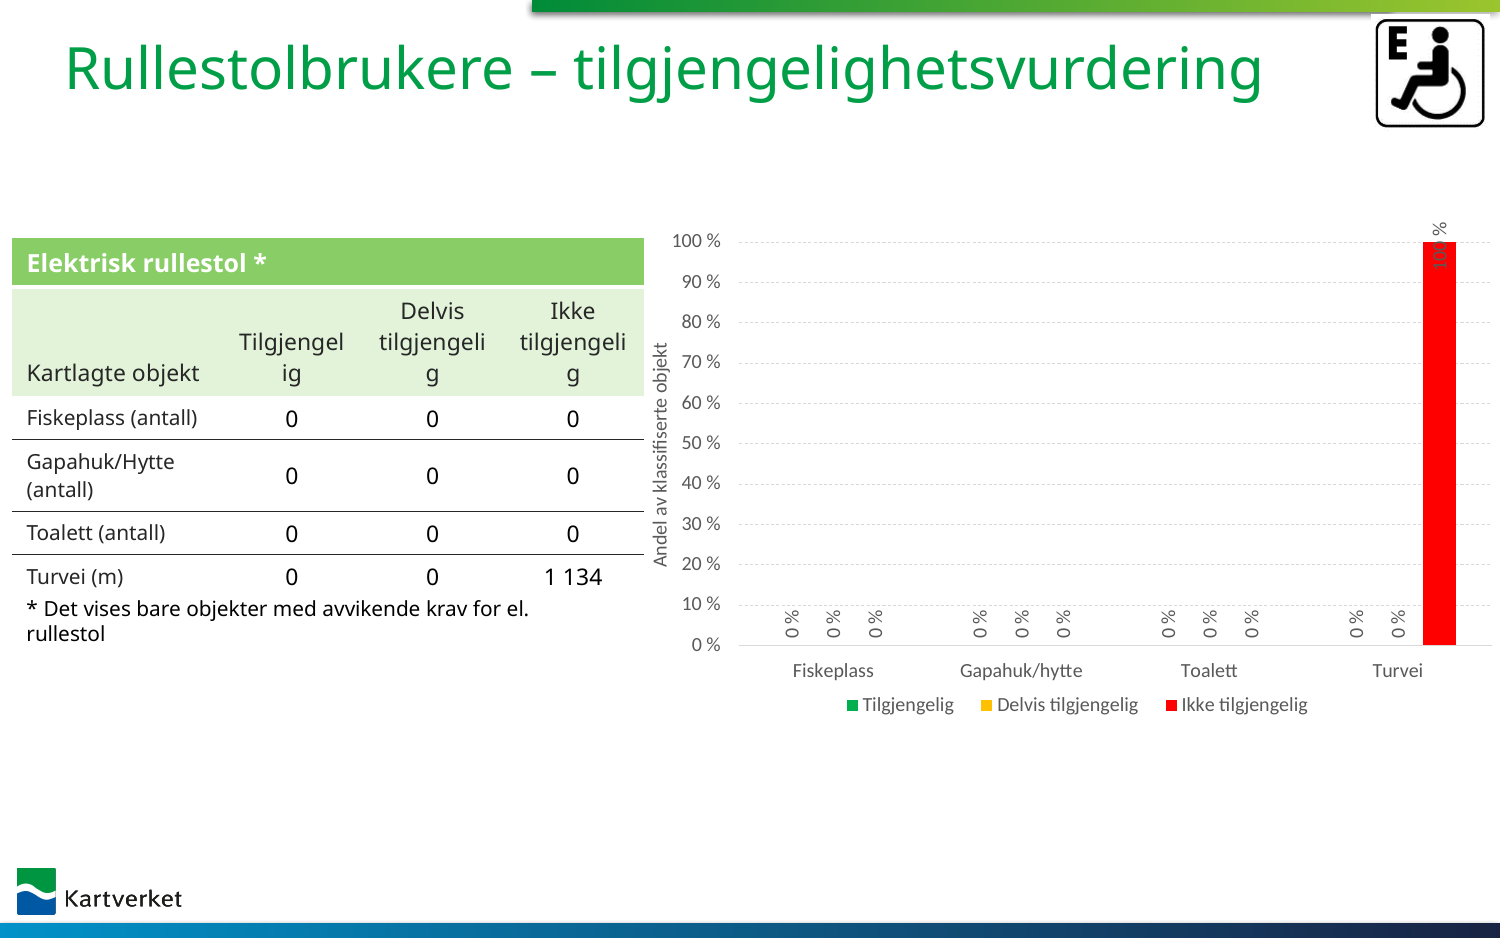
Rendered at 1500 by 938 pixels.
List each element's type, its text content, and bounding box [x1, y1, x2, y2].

table_cell Ikke tilgjengelig [503, 289, 638, 396]
table_cell 0 [362, 396, 503, 439]
table_header Elektrisk rullestol * [12, 238, 638, 285]
table_cell Tilgjengelig [222, 289, 362, 396]
text_box Rullestolbrukere – tilgjengelighetsvurdering [49, 12, 1372, 109]
table_cell 0 [222, 440, 362, 511]
table_cell Fiskeplass (antall) [12, 396, 222, 439]
table_cell Kartlagte objekt [12, 289, 222, 396]
table_cell 0 [362, 440, 503, 511]
picture [643, 218, 1500, 728]
table_cell 0 [222, 555, 362, 588]
table_cell Toalett (antall) [12, 512, 222, 554]
table_cell 0 [503, 396, 638, 439]
table_cell 1 134 [503, 555, 638, 598]
table_cell 0 [503, 440, 638, 511]
text_box * Det vises bare objekter med avvikende krav for el. rullestol [11, 588, 597, 653]
table_cell 0 [362, 512, 503, 554]
table_cell Delvis tilgjengelig [362, 289, 503, 396]
table_cell 0 [503, 512, 638, 554]
table_cell Gapahuk/Hytte (antall) [12, 440, 222, 511]
table_cell 0 [362, 555, 503, 588]
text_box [1371, 13, 1491, 133]
table_cell 0 [222, 512, 362, 554]
table_cell Turvei (m) [12, 555, 222, 588]
table_cell 0 [222, 396, 362, 439]
